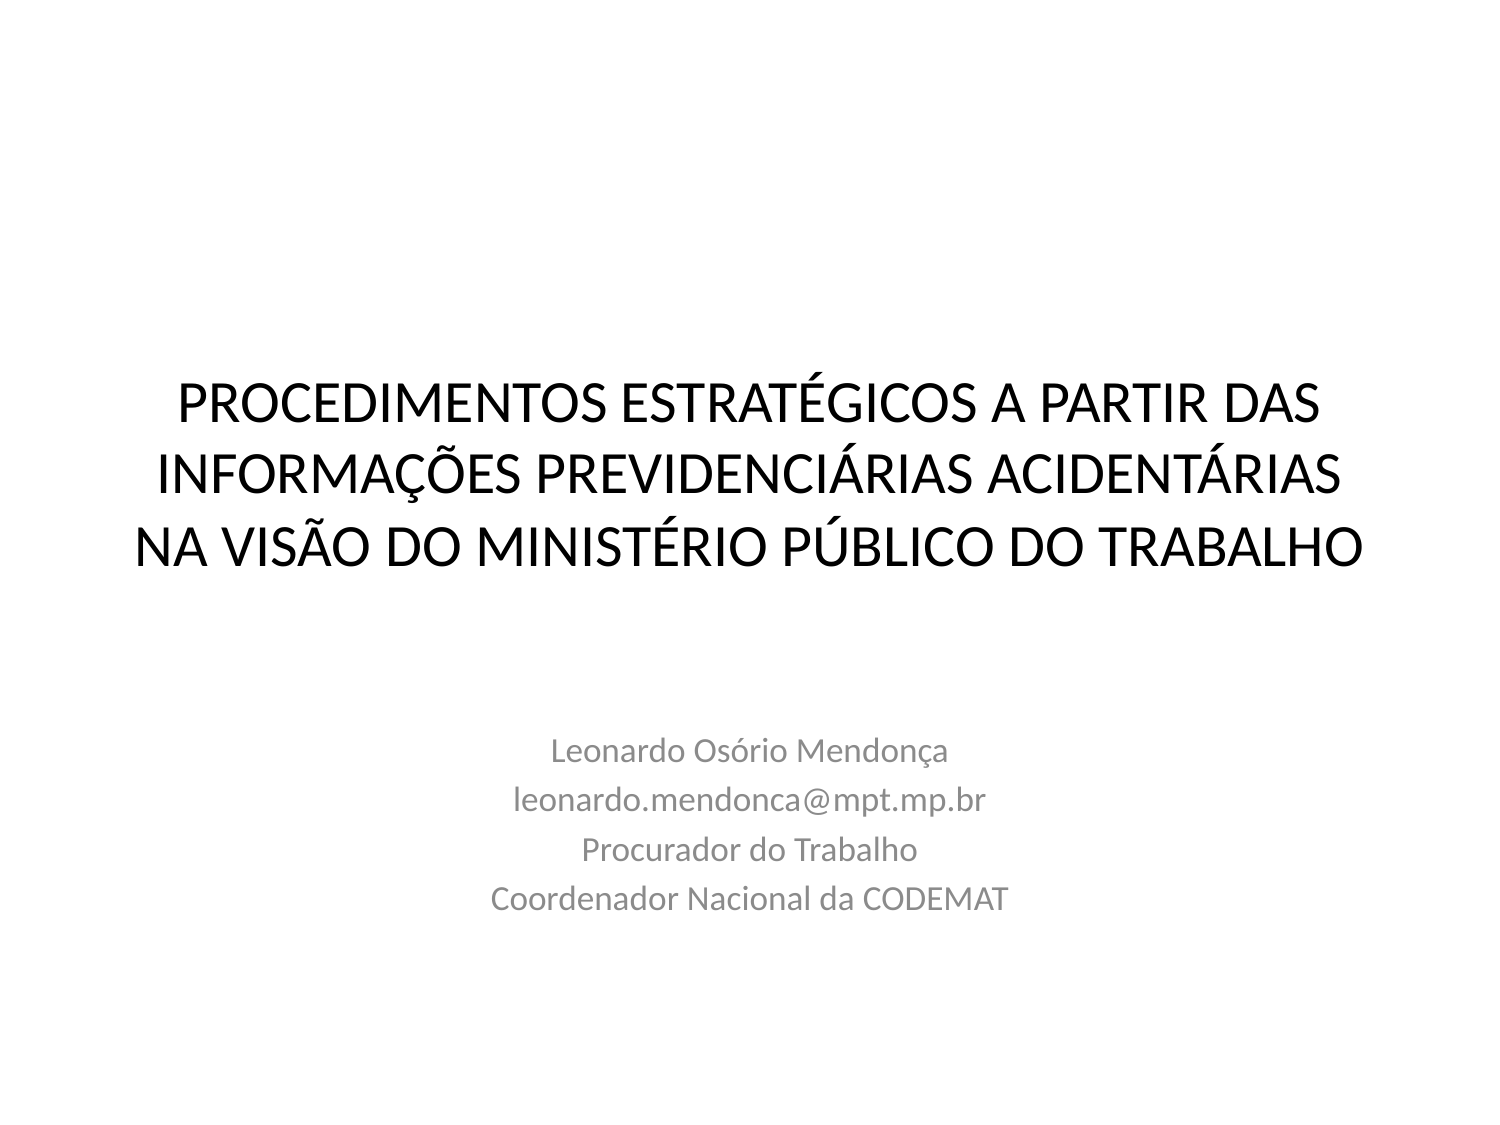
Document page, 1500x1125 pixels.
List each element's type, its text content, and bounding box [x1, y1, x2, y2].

subtitle Leonardo Osório Mendonça leonardo.mendonca@mpt.mp.br Procurador do Trabalho Coordenador Nacional da CODEMAT [225, 637, 1275, 925]
title PROCEDIMENTOS ESTRATÉGICOS A PARTIR DAS INFORMAÇÕES PREVIDENCIÁRIAS ACIDENTÁRIAS NA VISÃO DO MINISTÉRIO PÚBLICO DO TRABALHO [112, 349, 1388, 591]
